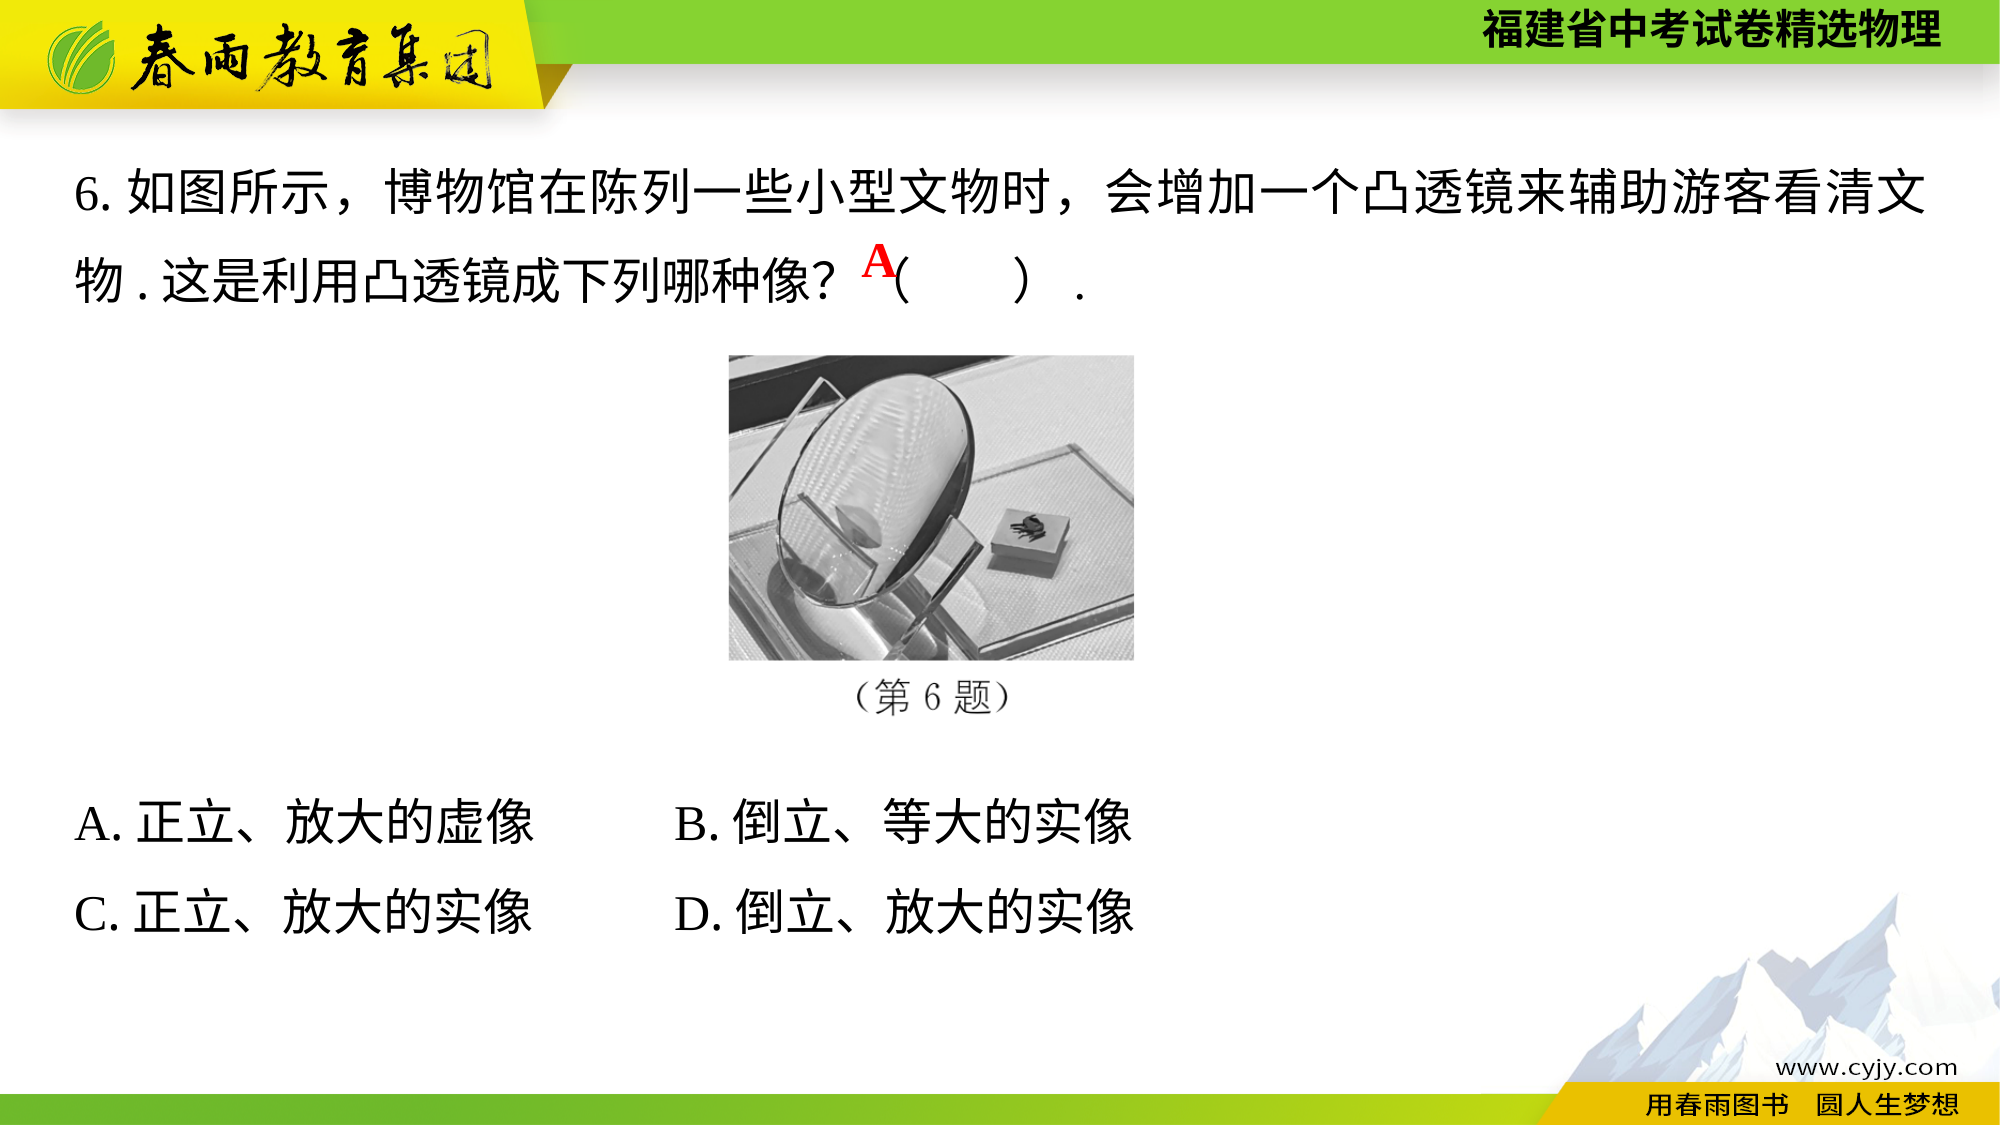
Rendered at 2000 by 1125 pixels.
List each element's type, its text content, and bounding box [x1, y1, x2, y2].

list 6.如图所示，博物馆在陈列一些小型文物时，会增加一个凸透镜来辅助游客看清文物.这是利用凸透镜成下列哪种像？（ ）. A.正立、放大的虚像 B.倒立、等大的实像 C.正立、放大的实像 D.倒立、放大的实像 [59, 122, 1944, 956]
text_box A [846, 219, 913, 295]
picture [0, 0, 2000, 1125]
